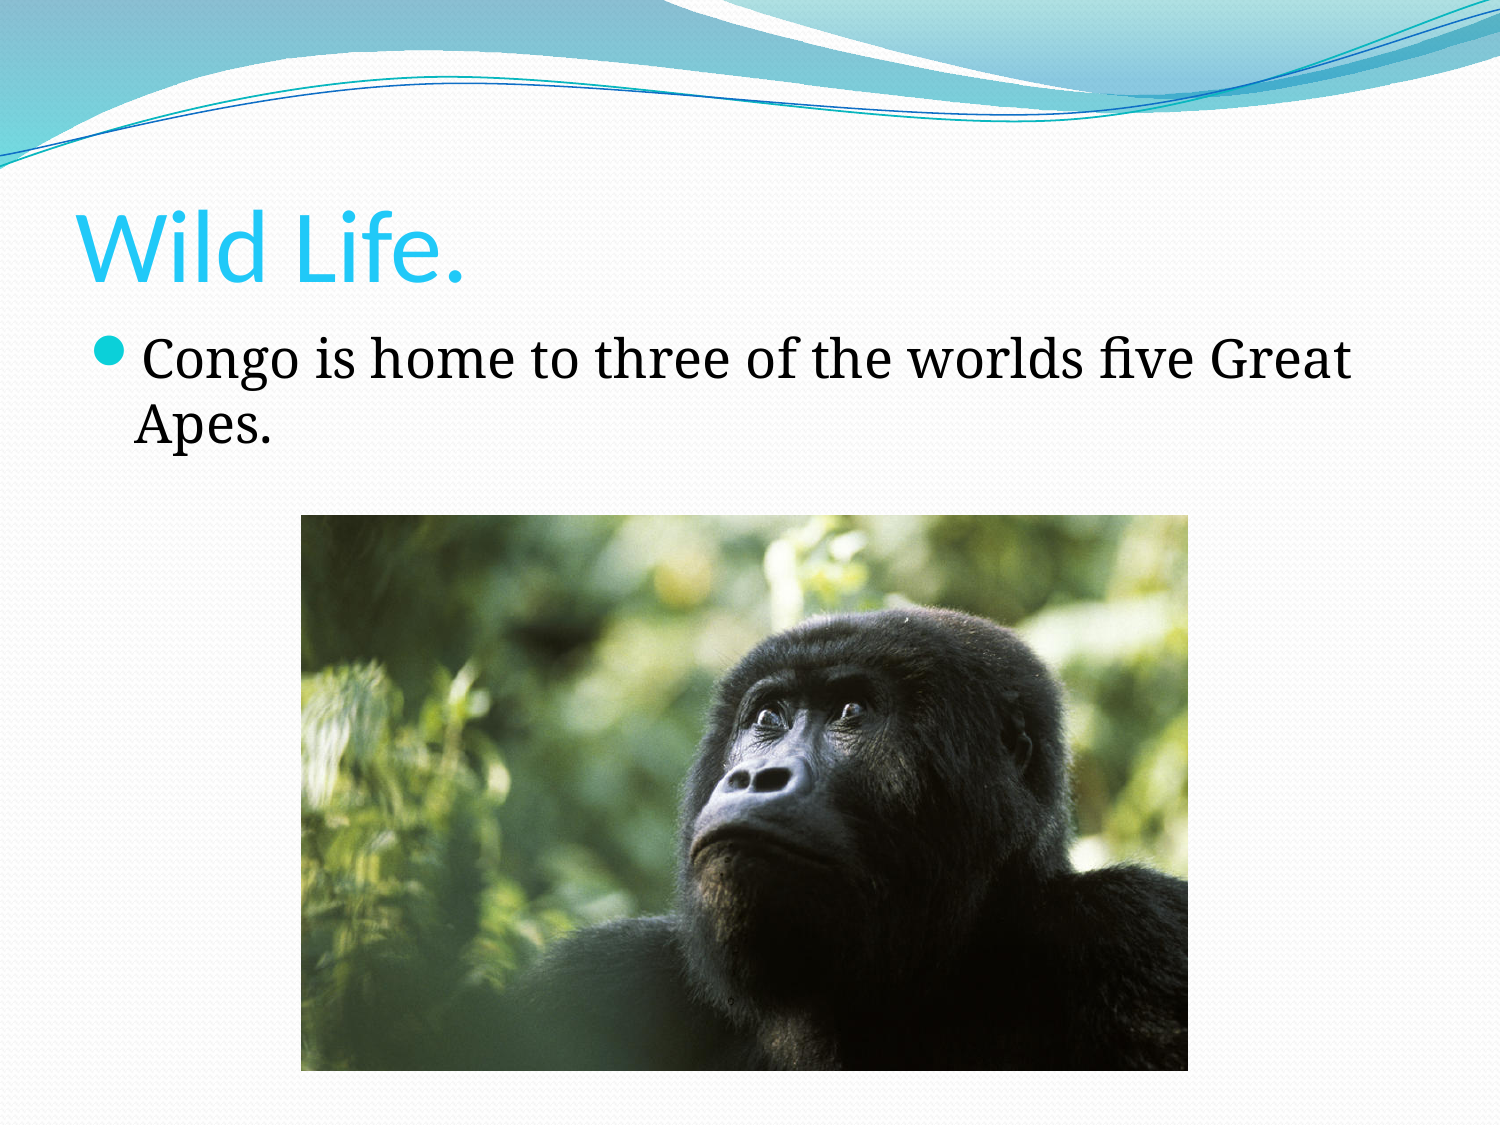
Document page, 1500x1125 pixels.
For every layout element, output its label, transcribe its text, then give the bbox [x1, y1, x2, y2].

picture [300, 514, 1188, 1071]
list Congo is home to three of the worlds five Great Apes. [75, 317, 1425, 1038]
title Wild Life. [75, 115, 1425, 303]
